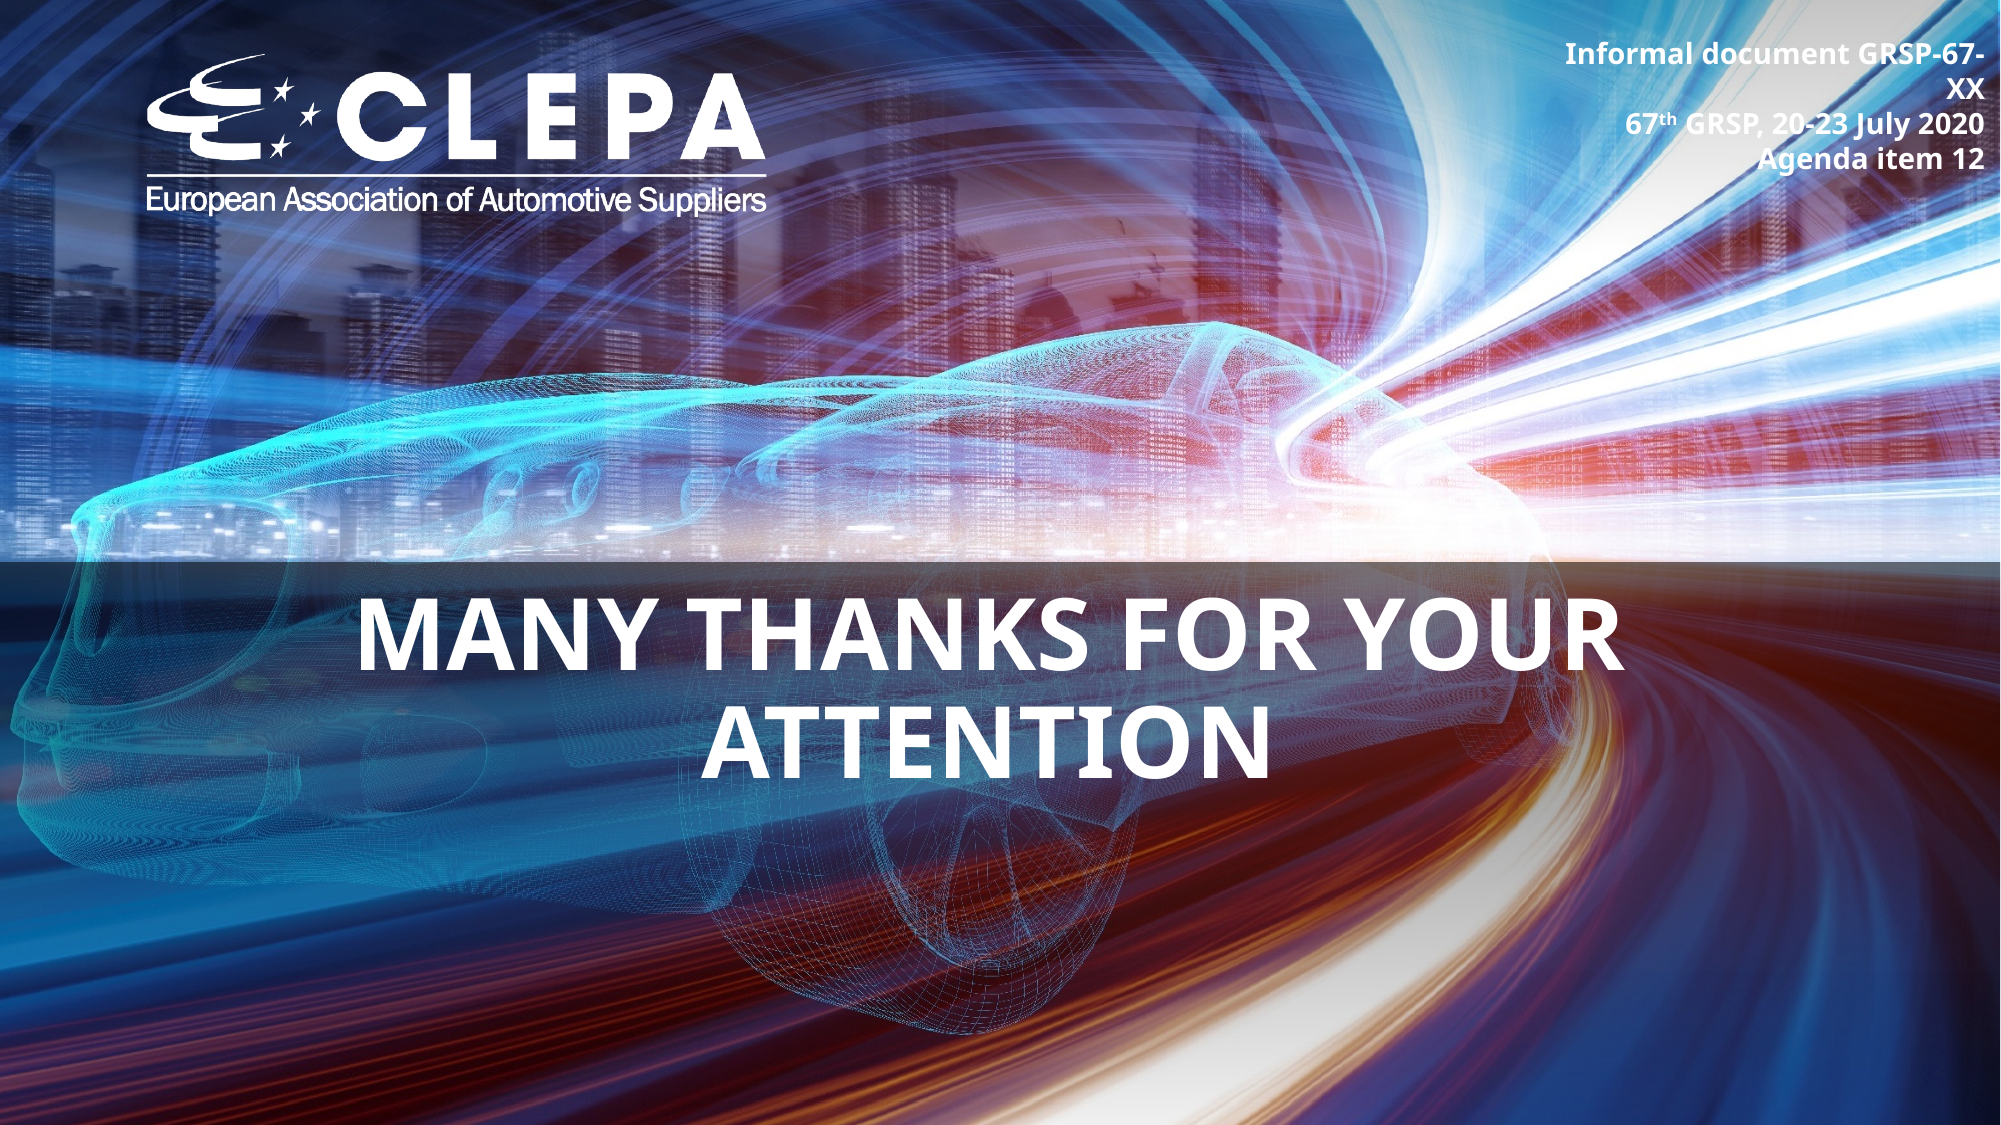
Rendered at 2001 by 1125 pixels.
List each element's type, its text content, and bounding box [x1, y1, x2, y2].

picture [0, 0, 2001, 1125]
title MANY THANKS FOR YOUR ATTENTION [111, 573, 1867, 807]
text_box Informal document GRSP-67-XX 67th GRSP, 20-23 July 2020 Agenda item 12 [1517, 28, 2000, 183]
